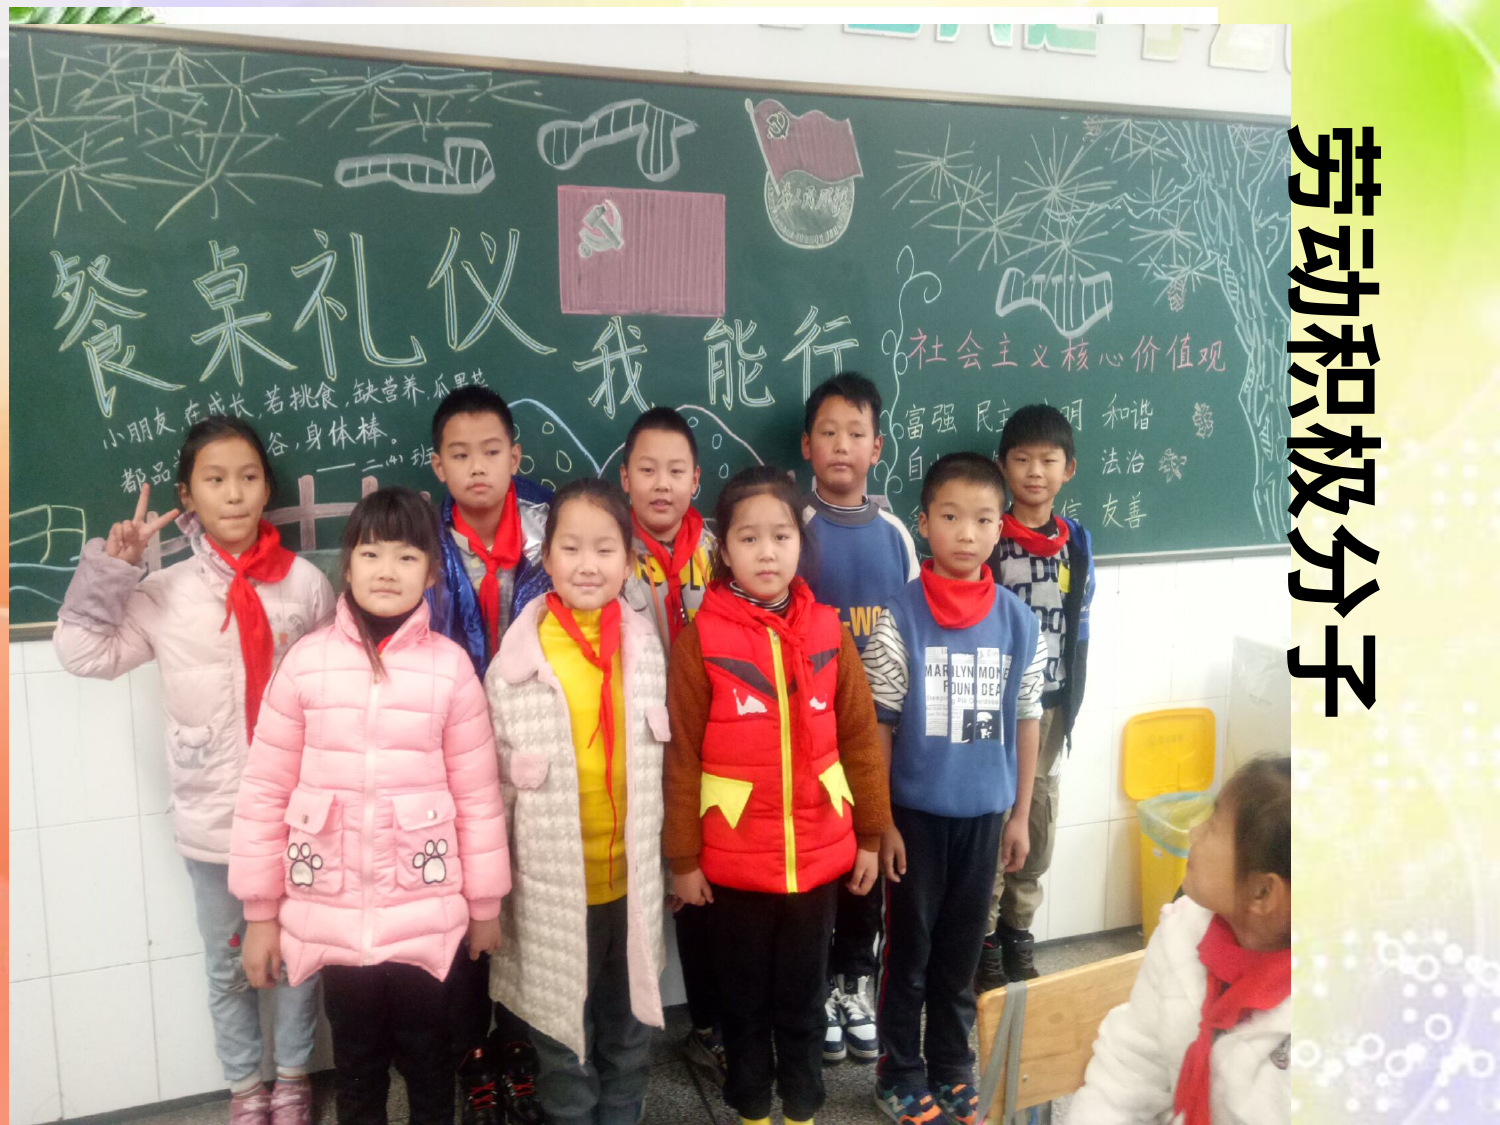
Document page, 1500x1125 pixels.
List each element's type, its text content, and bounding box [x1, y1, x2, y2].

picture [0, 0, 1500, 1125]
text_box 劳动积极分子 [1291, 106, 1404, 935]
